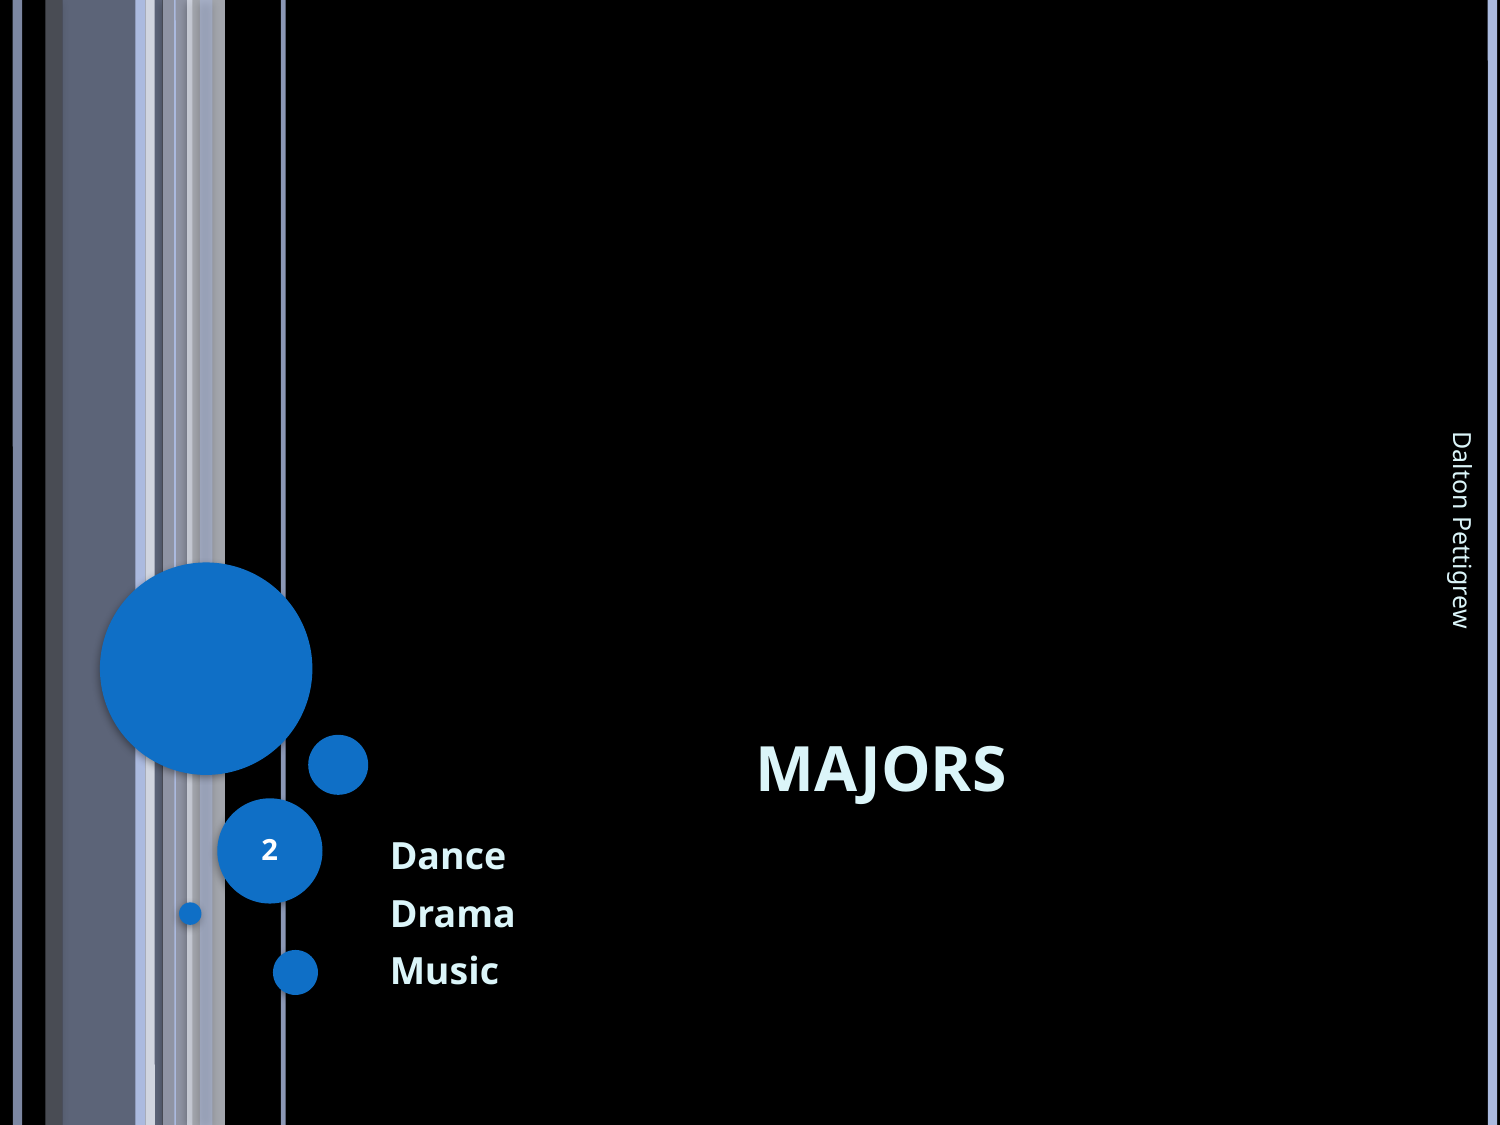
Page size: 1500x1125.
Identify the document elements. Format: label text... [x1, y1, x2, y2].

title MAJORS [375, 474, 1388, 812]
footer Dalton Pettigrew [1429, 416, 1493, 1017]
slide_number 2 [219, 808, 320, 894]
list Dance Drama Music [375, 825, 1388, 1050]
